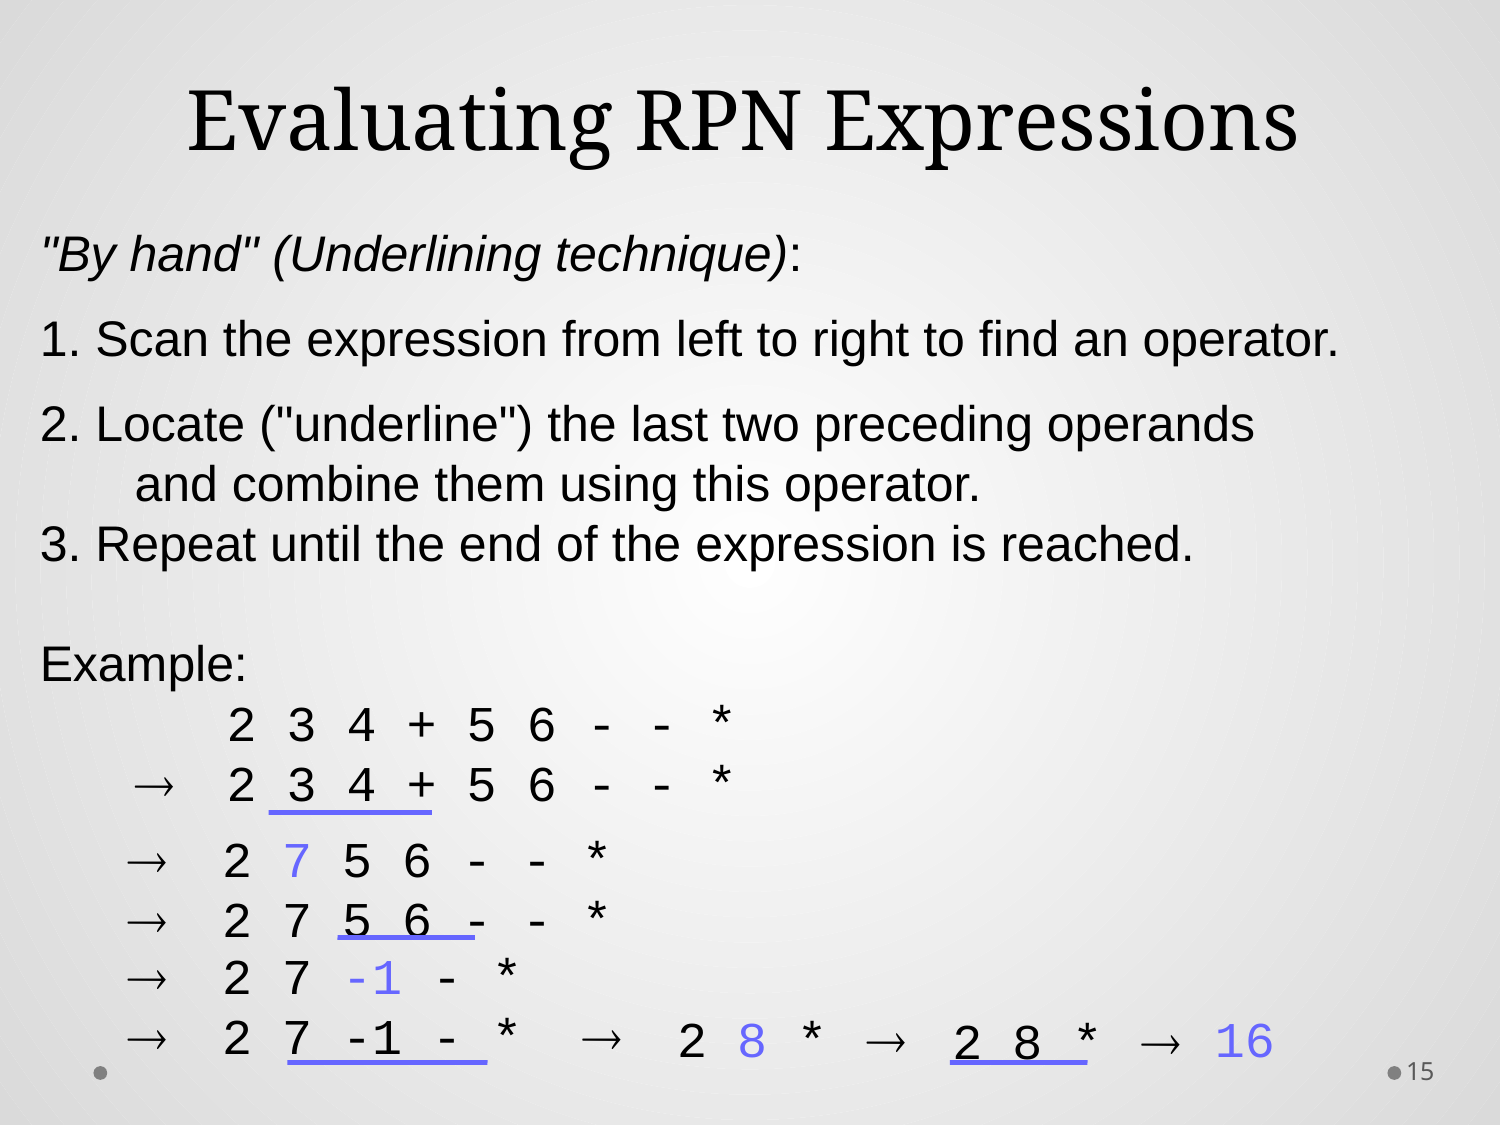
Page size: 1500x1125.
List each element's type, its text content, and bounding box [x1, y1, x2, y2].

slide_number 15 [1401, 1042, 1494, 1103]
text_box ® 2 7 5 6 - - * ® 2 7 5 6 - - * [112, 820, 863, 955]
text_box 2 8 * ® [662, 999, 963, 1075]
text_box 16 [1200, 999, 1300, 1075]
text_box ® 2 7 -1 - * ® 2 7 -1 - * ® [112, 937, 713, 1073]
text_box "By hand" (Underlining technique): 1. Scan the expression from left to right to find an operator. 2. Locate ("underline") the last two preceding operands and combine them using this operator. 3. Repeat until the end of the expression is reached. Example: 2 3 4 + 5 6 - - * ® 2 3 4 + 5 6 - - * [24, 214, 1500, 819]
text_box 2 8 * ® [937, 1002, 1213, 1078]
title Evaluating RPN Expressions [24, 24, 1463, 175]
